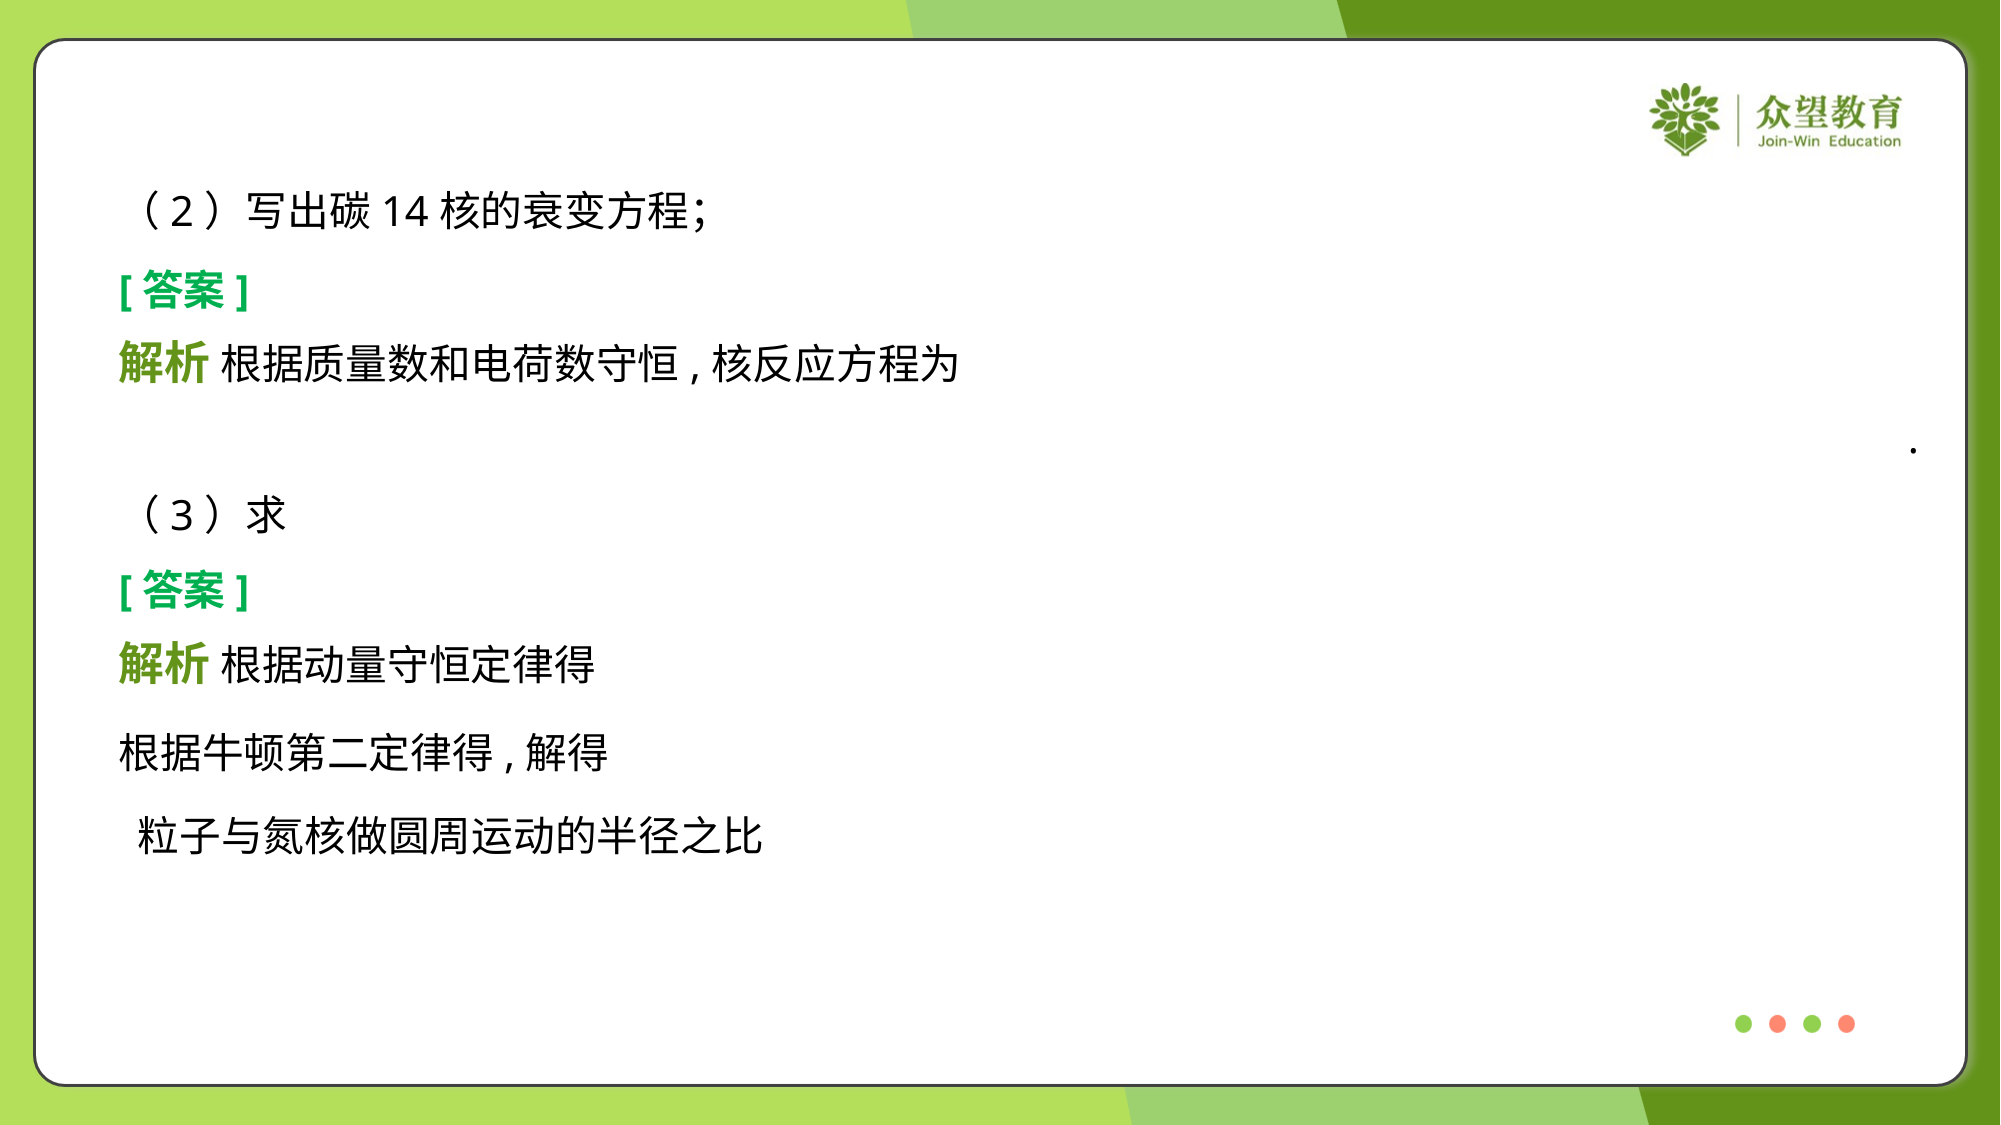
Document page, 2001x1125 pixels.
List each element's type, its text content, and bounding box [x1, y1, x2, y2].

picture [0, 0, 2000, 1125]
text_box （2）写出碳14核的衰变方程； [118, 159, 1883, 227]
